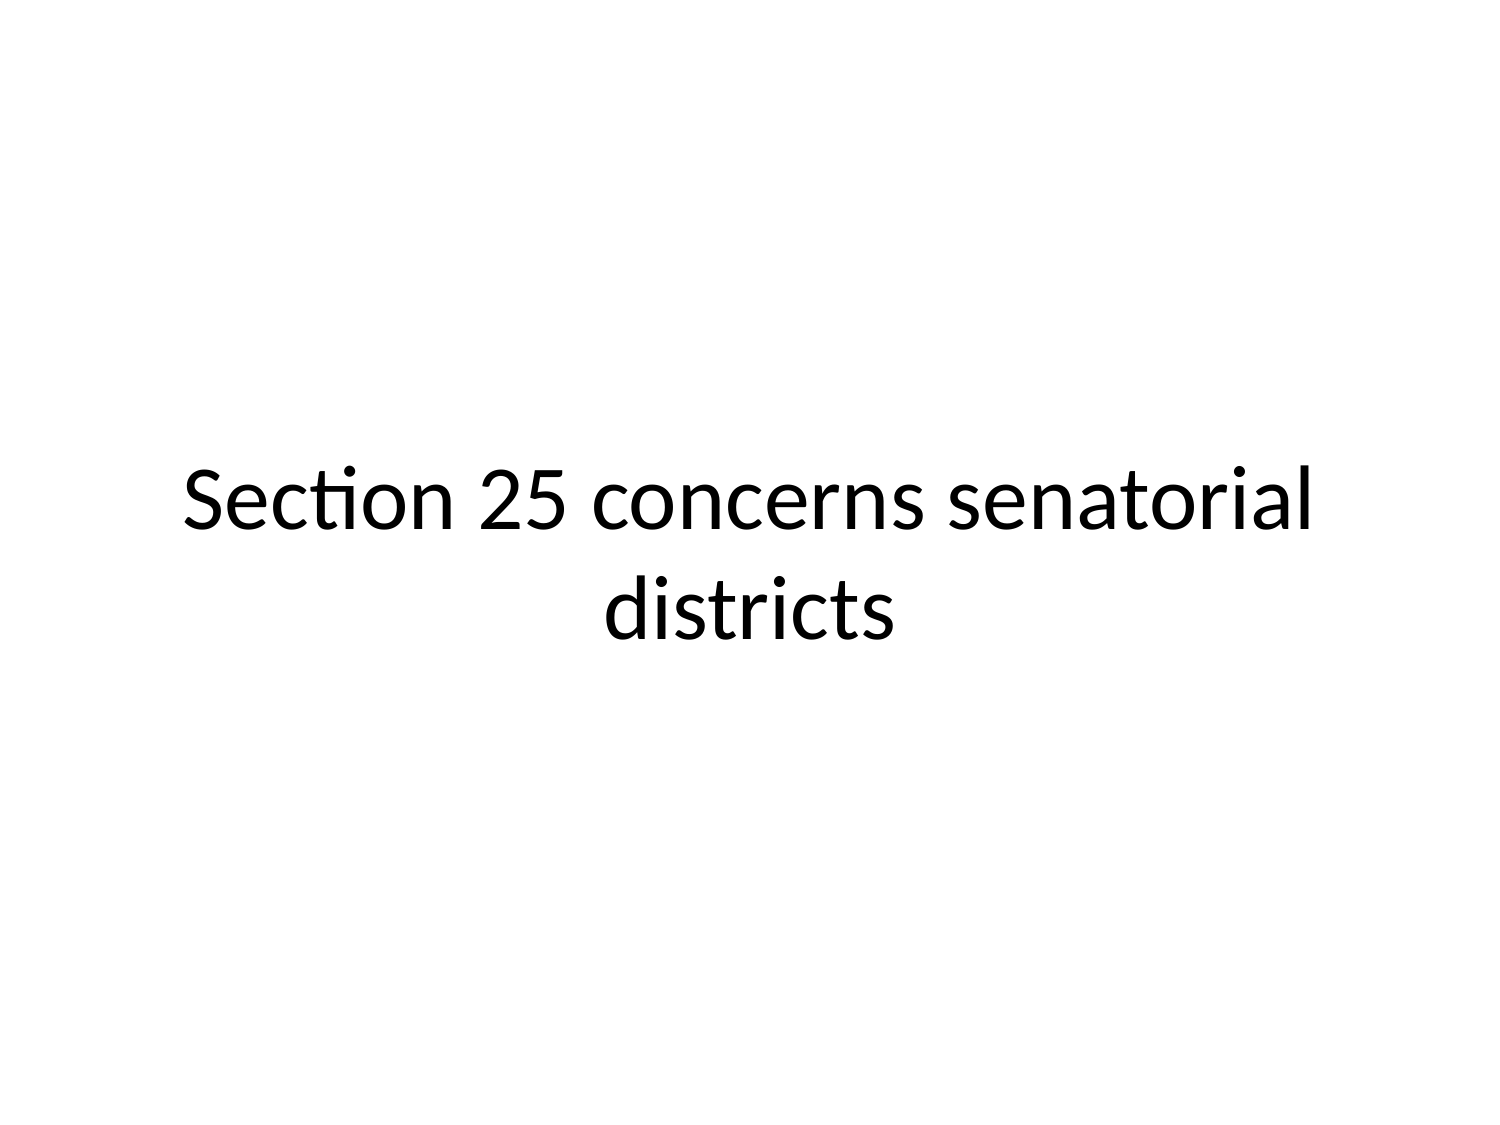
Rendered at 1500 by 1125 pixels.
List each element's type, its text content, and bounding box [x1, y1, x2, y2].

title Section 25 concerns senatorial districts [75, 45, 1425, 1050]
